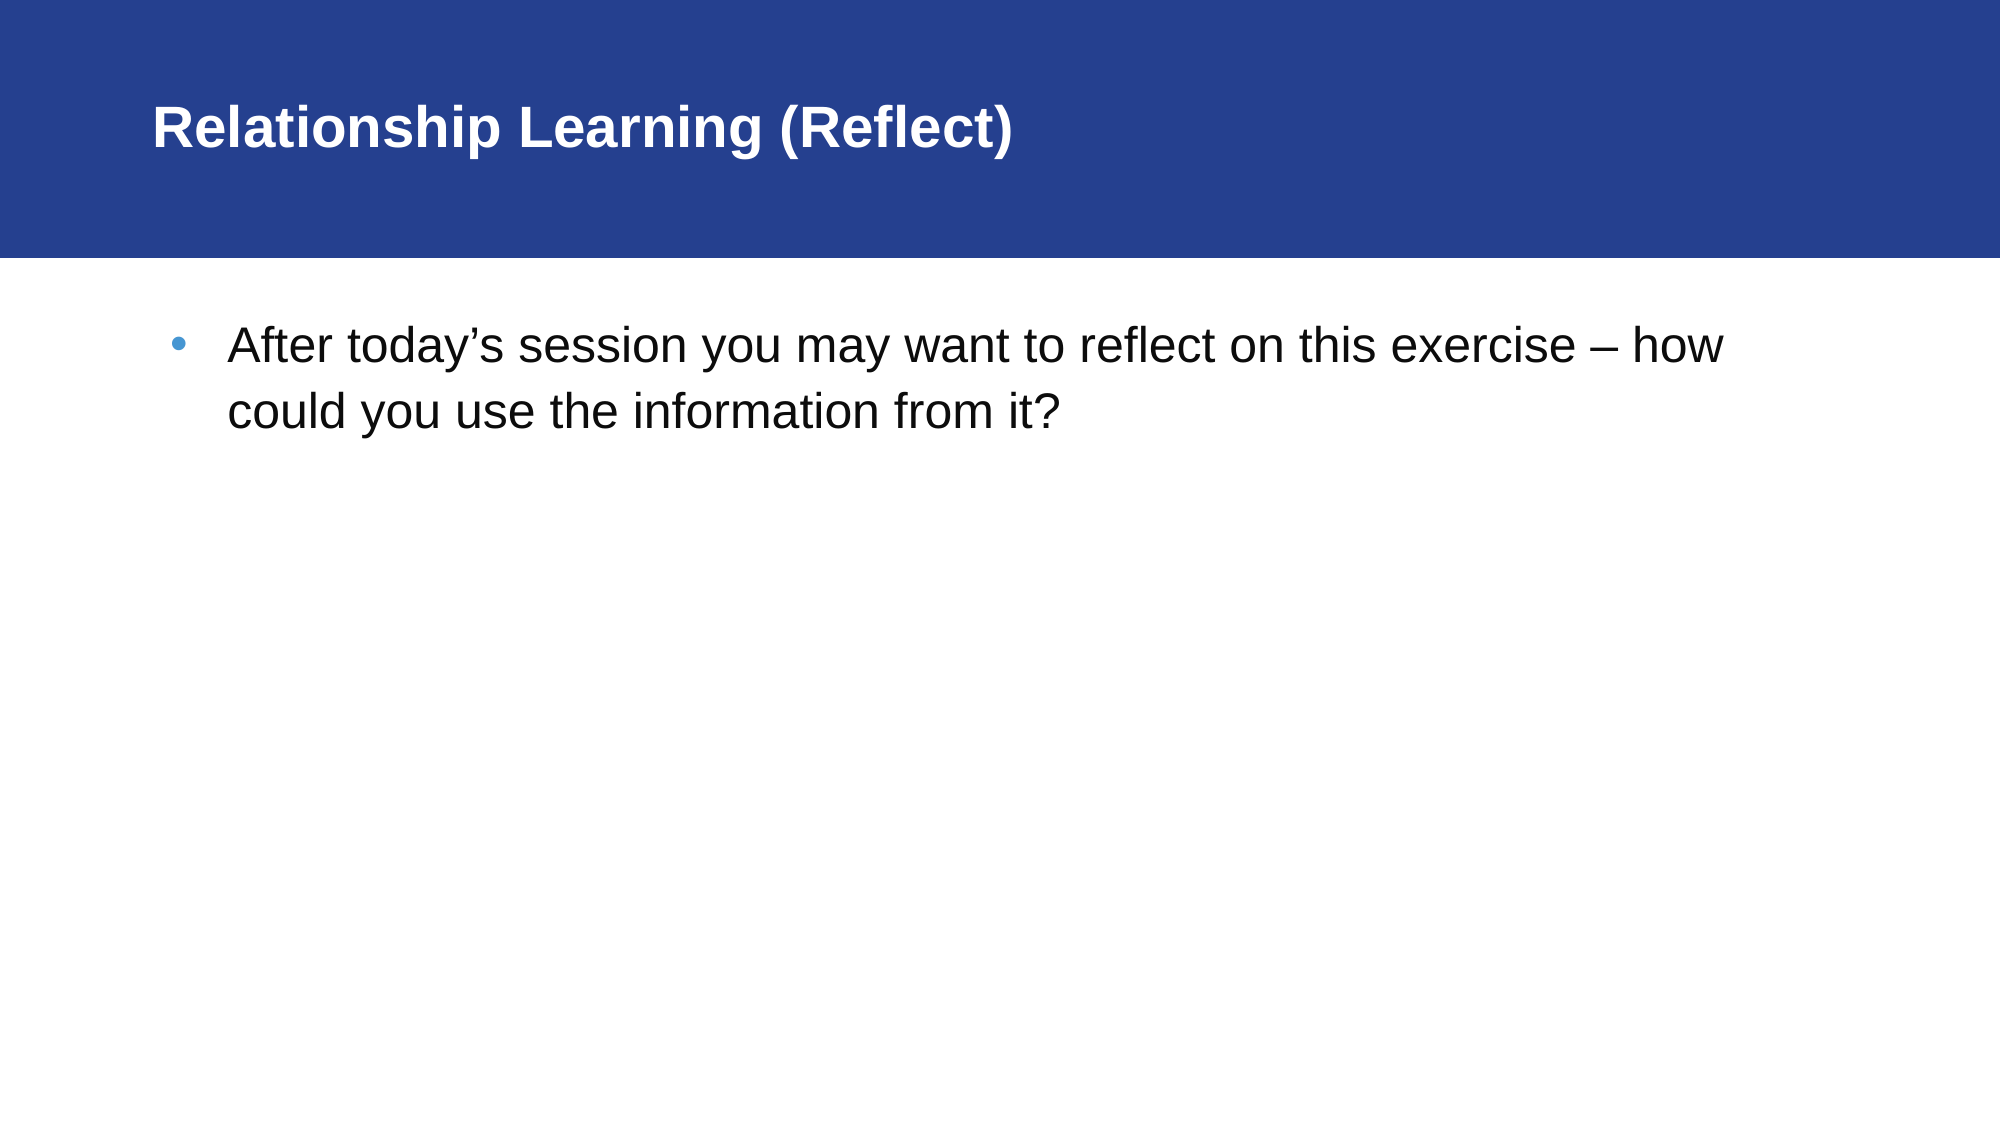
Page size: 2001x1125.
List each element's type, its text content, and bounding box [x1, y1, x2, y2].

title Relationship Learning (Reflect) [137, 20, 1863, 238]
list After today’s session you may want to reflect on this exercise – how could you use the information from it? [137, 299, 1863, 1025]
